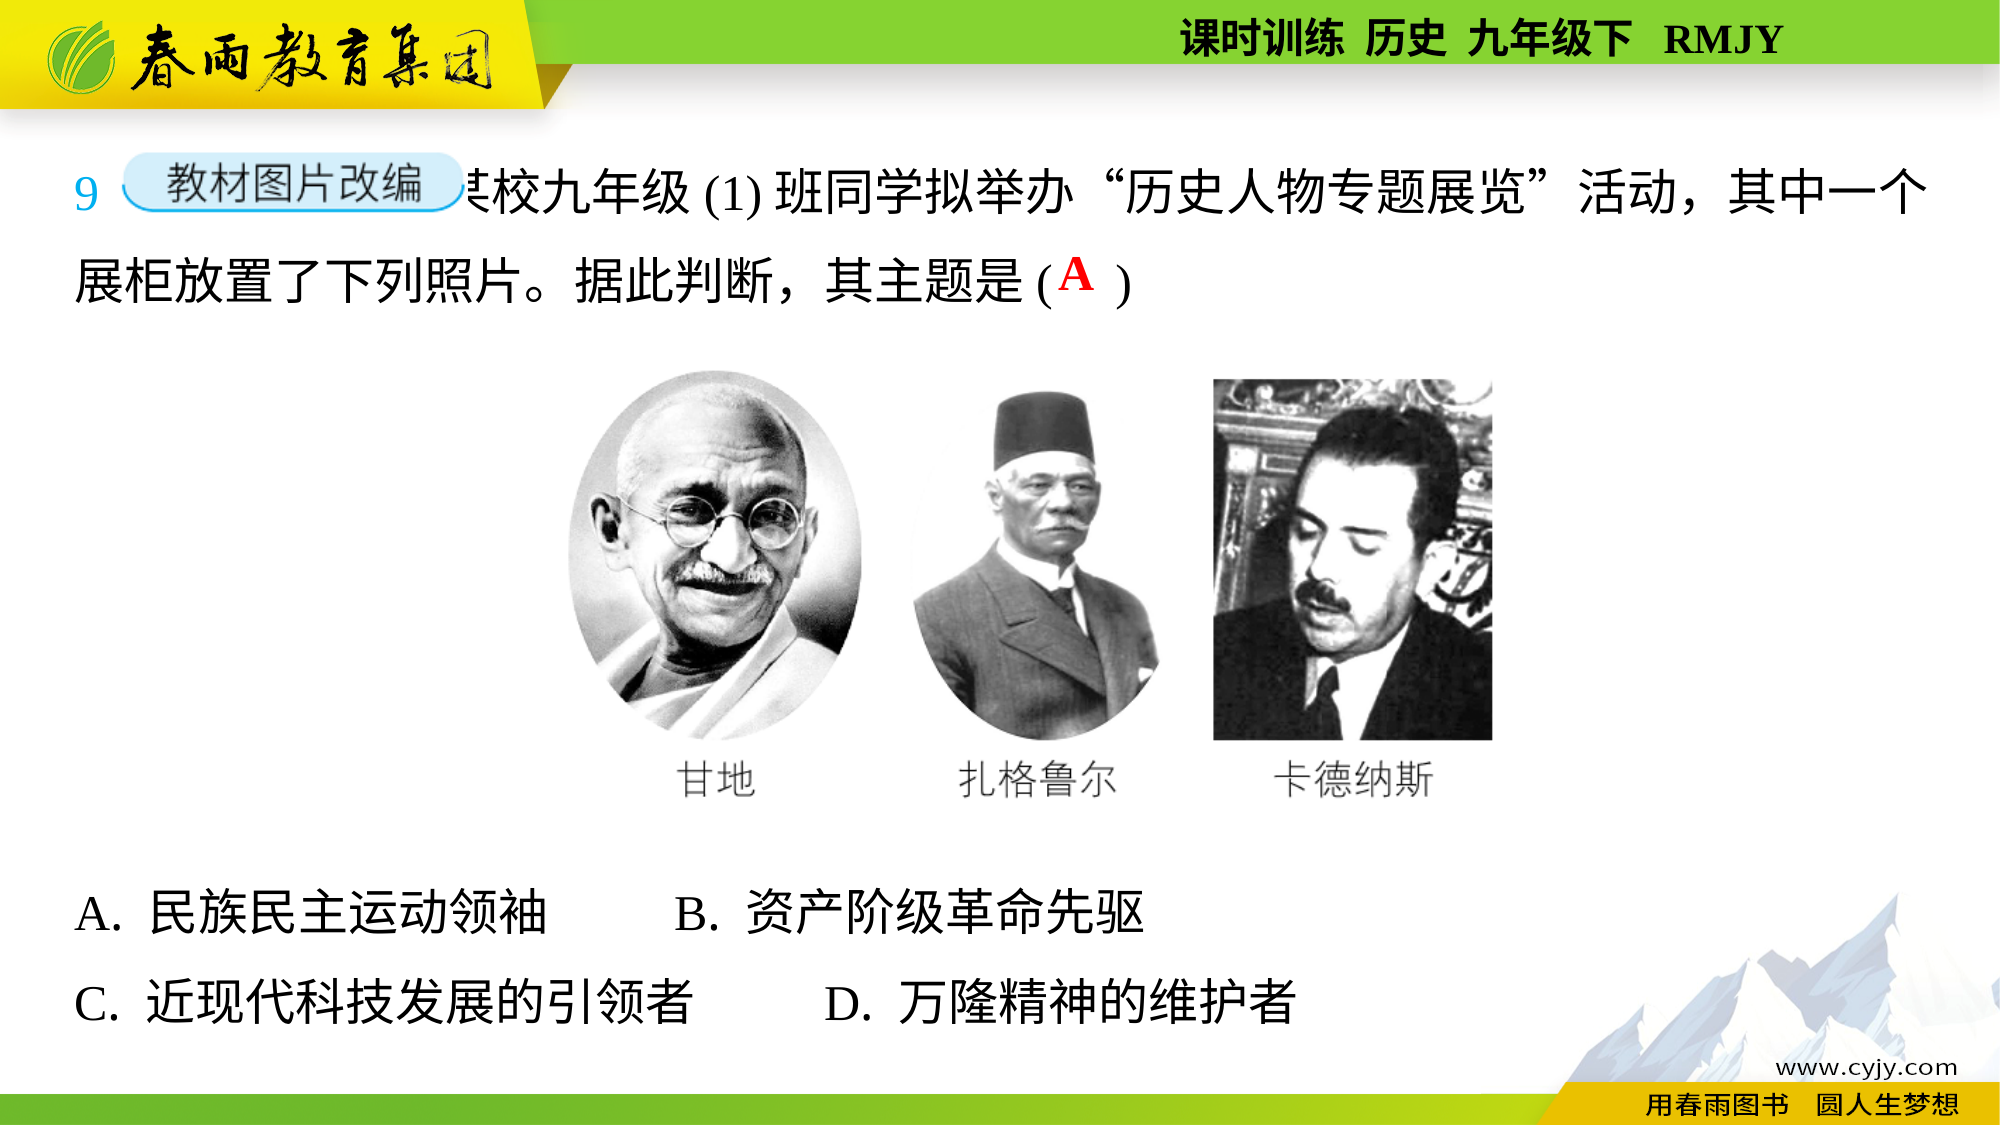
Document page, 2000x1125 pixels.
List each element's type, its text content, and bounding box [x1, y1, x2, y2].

list 9 某校九年级(1)班同学拟举办“历史人物专题展览”活动，其中一个展柜放置了下列照片。据此判断，其主题是( ) A. 民族民主运动领袖 B. 资产阶级革命先驱 C. 近现代科技发展的引领者 D. 万隆精神的维护者 [59, 122, 1944, 1047]
text_box A [1043, 233, 1110, 308]
picture [0, 0, 2000, 1125]
